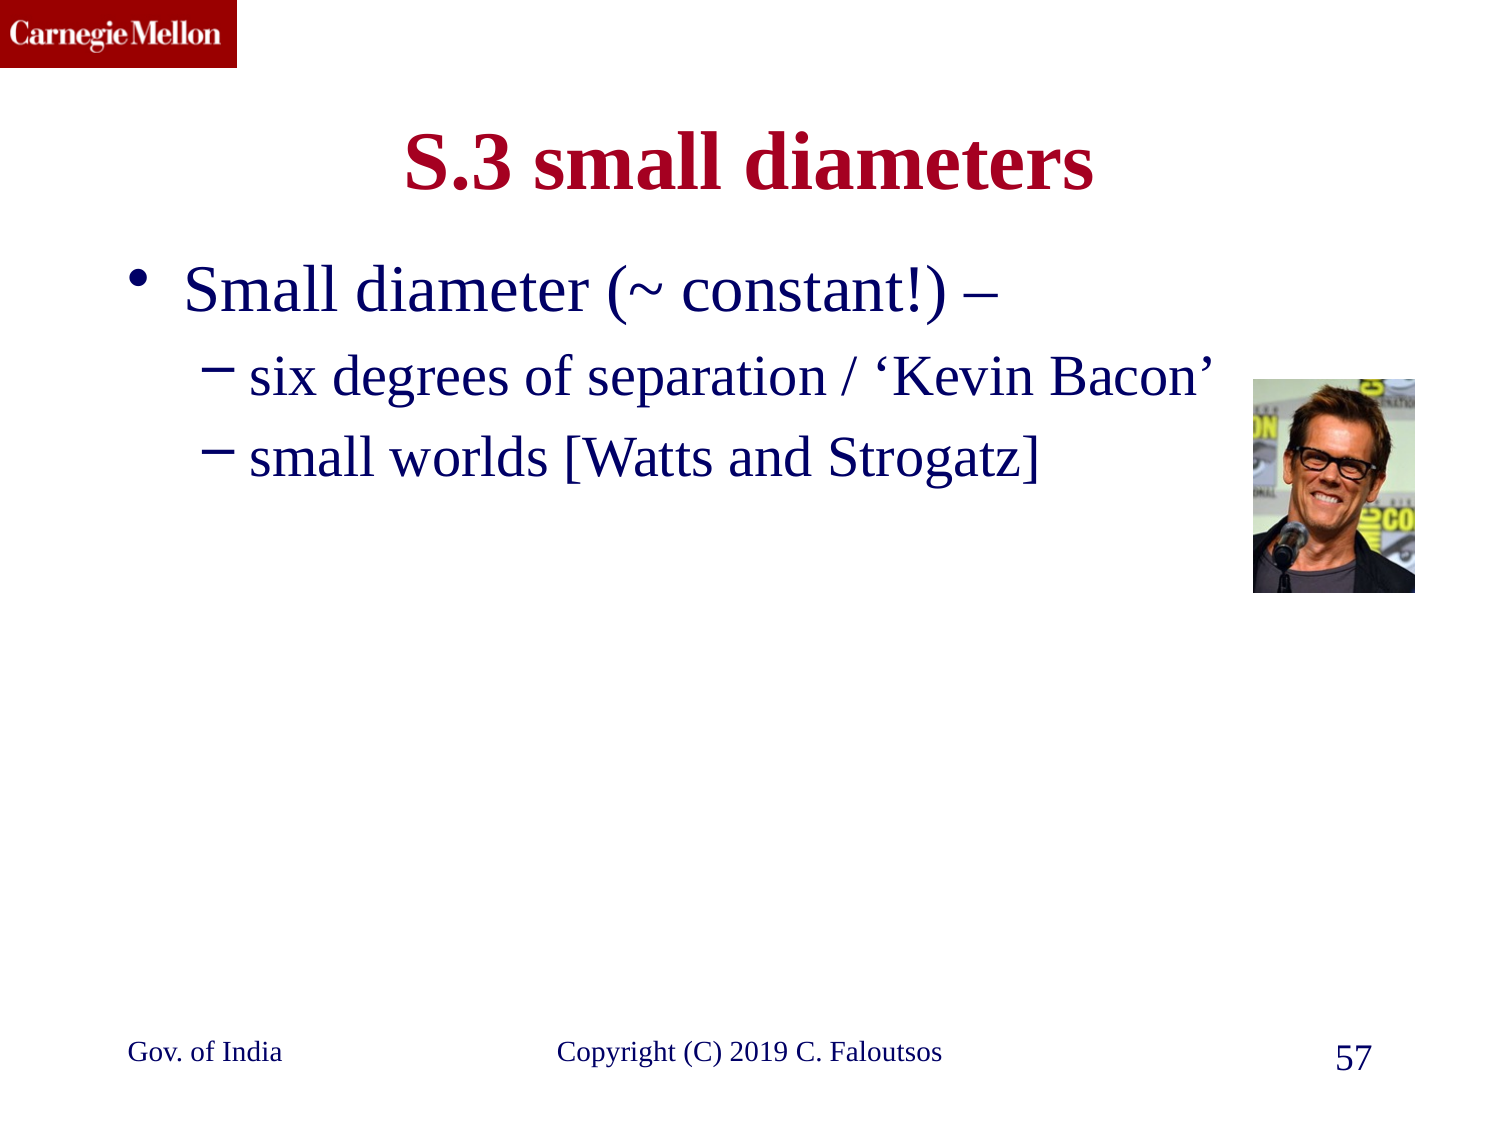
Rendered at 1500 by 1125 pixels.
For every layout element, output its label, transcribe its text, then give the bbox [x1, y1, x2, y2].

footer Copyright (C) 2019 C. Faloutsos [512, 1024, 988, 1101]
slide_number 57 [1074, 1024, 1388, 1101]
picture [1253, 379, 1415, 593]
picture [0, 0, 237, 68]
list Small diameter (~ constant!) – six degrees of separation / ‘Kevin Bacon’ small worlds [Watts and Strogatz] [112, 237, 1388, 1001]
title S.3 small diameters [112, 99, 1388, 213]
slide_number Gov. of India [112, 1024, 426, 1101]
